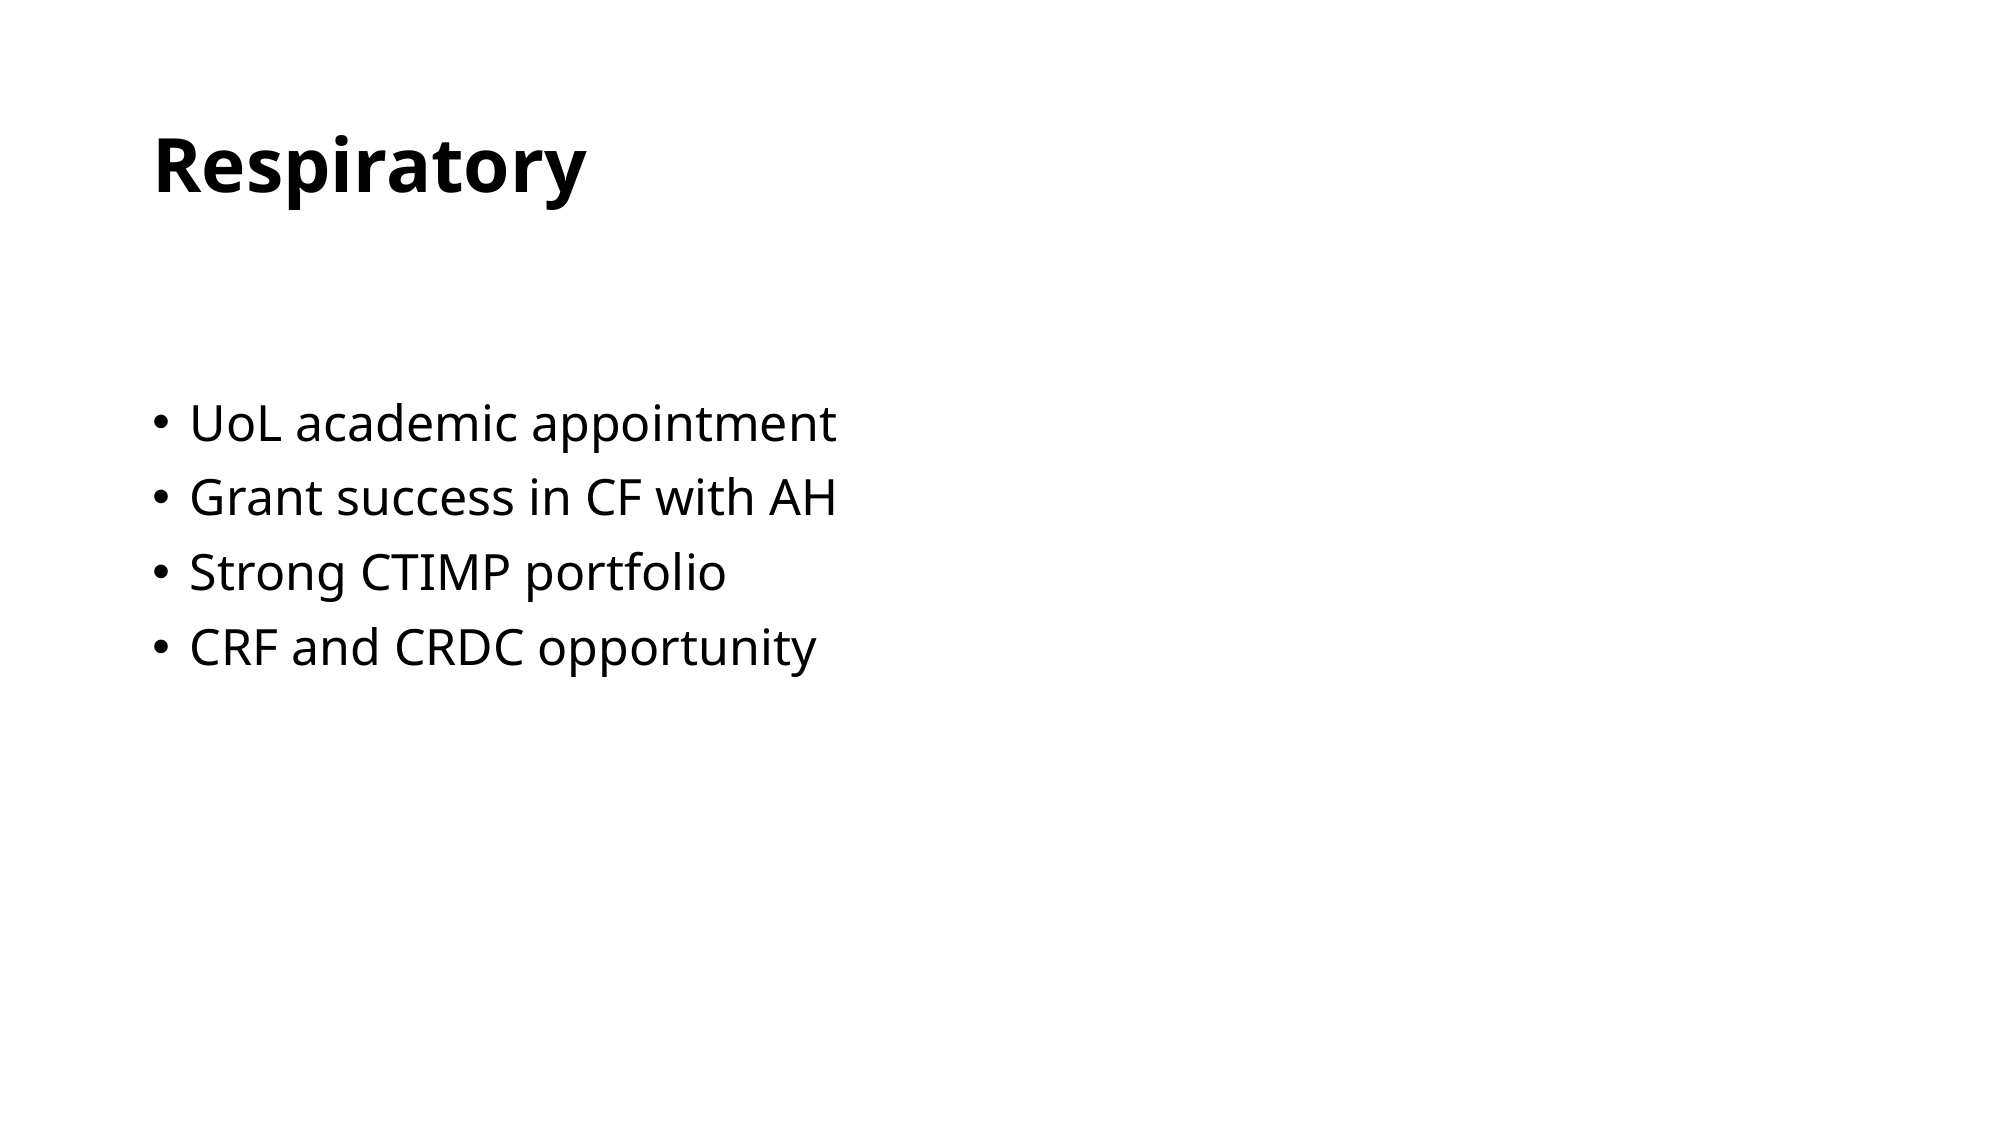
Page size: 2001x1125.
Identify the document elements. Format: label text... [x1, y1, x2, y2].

list UoL academic appointment Grant success in CF with AH Strong CTIMP portfolio CRF and CRDC opportunity [137, 299, 1863, 1014]
title Respiratory [137, 59, 1863, 278]
